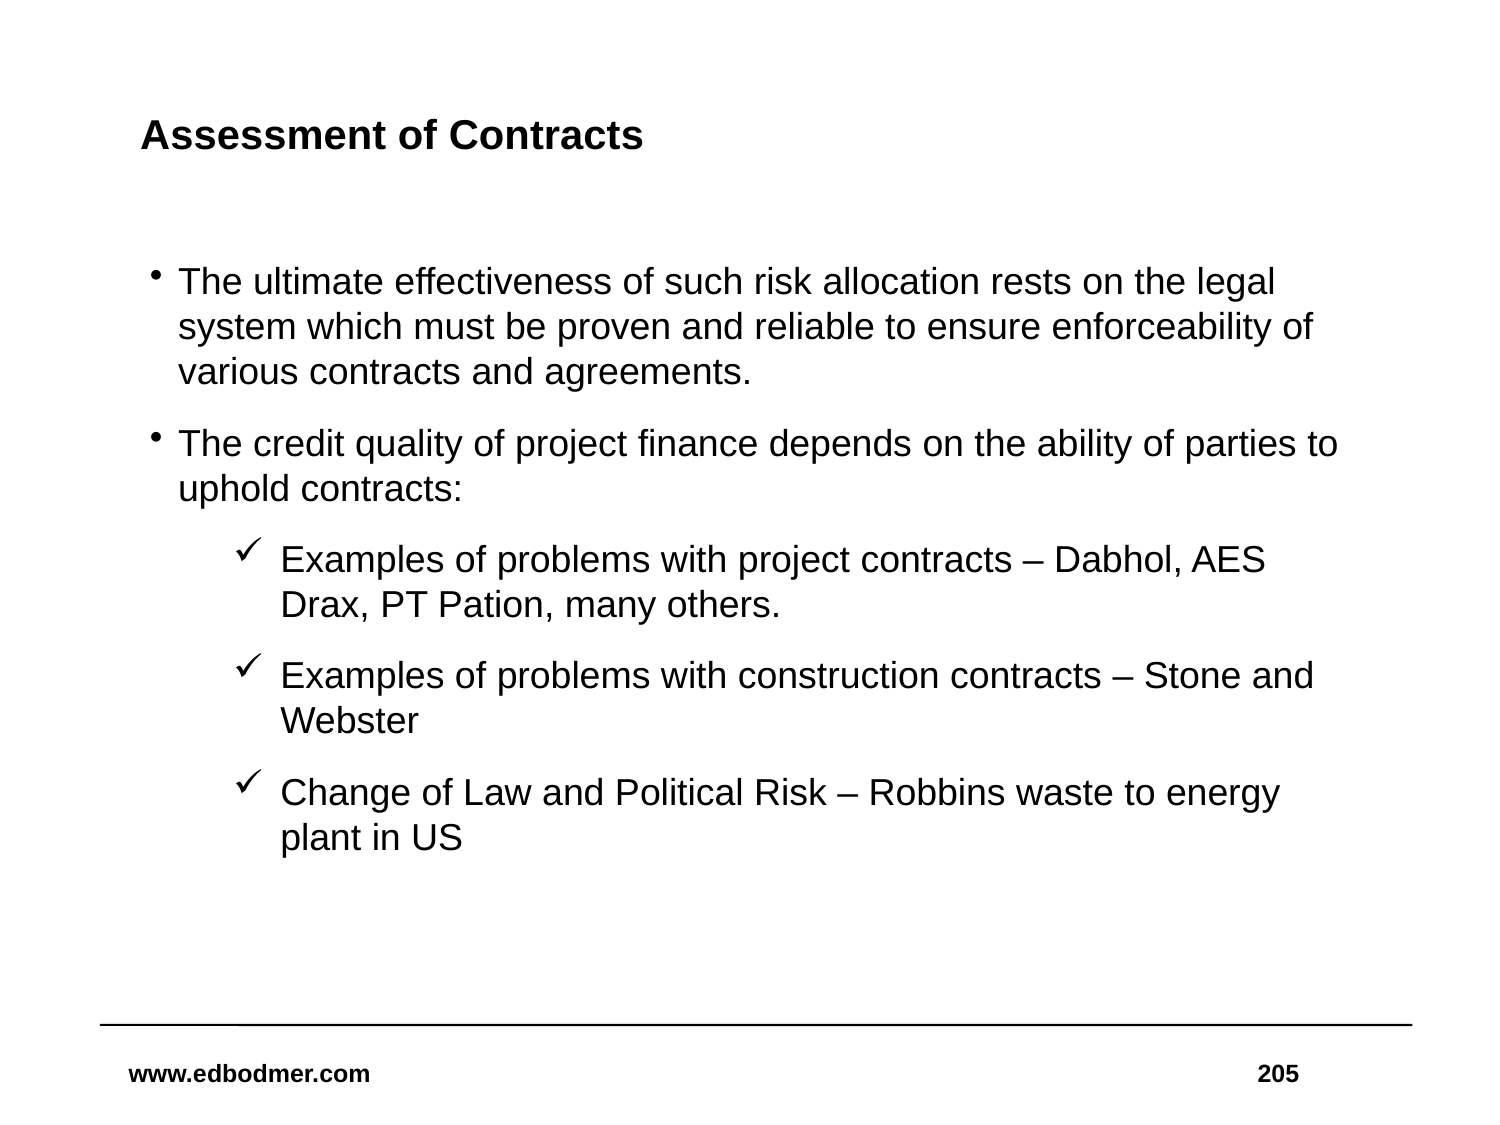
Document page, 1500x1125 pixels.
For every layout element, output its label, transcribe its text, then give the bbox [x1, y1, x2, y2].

list The ultimate effectiveness of such risk allocation rests on the legal system which must be proven and reliable to ensure enforceability of various contracts and agreements. The credit quality of project finance depends on the ability of parties to uphold contracts: Examples of problems with project contracts – Dabhol, AES Drax, PT Pation, many others. Examples of problems with construction contracts – Stone and Webster Change of Law and Political Risk – Robbins waste to energy plant in US [125, 249, 1375, 1000]
title Assessment of Contracts [125, 99, 1288, 225]
